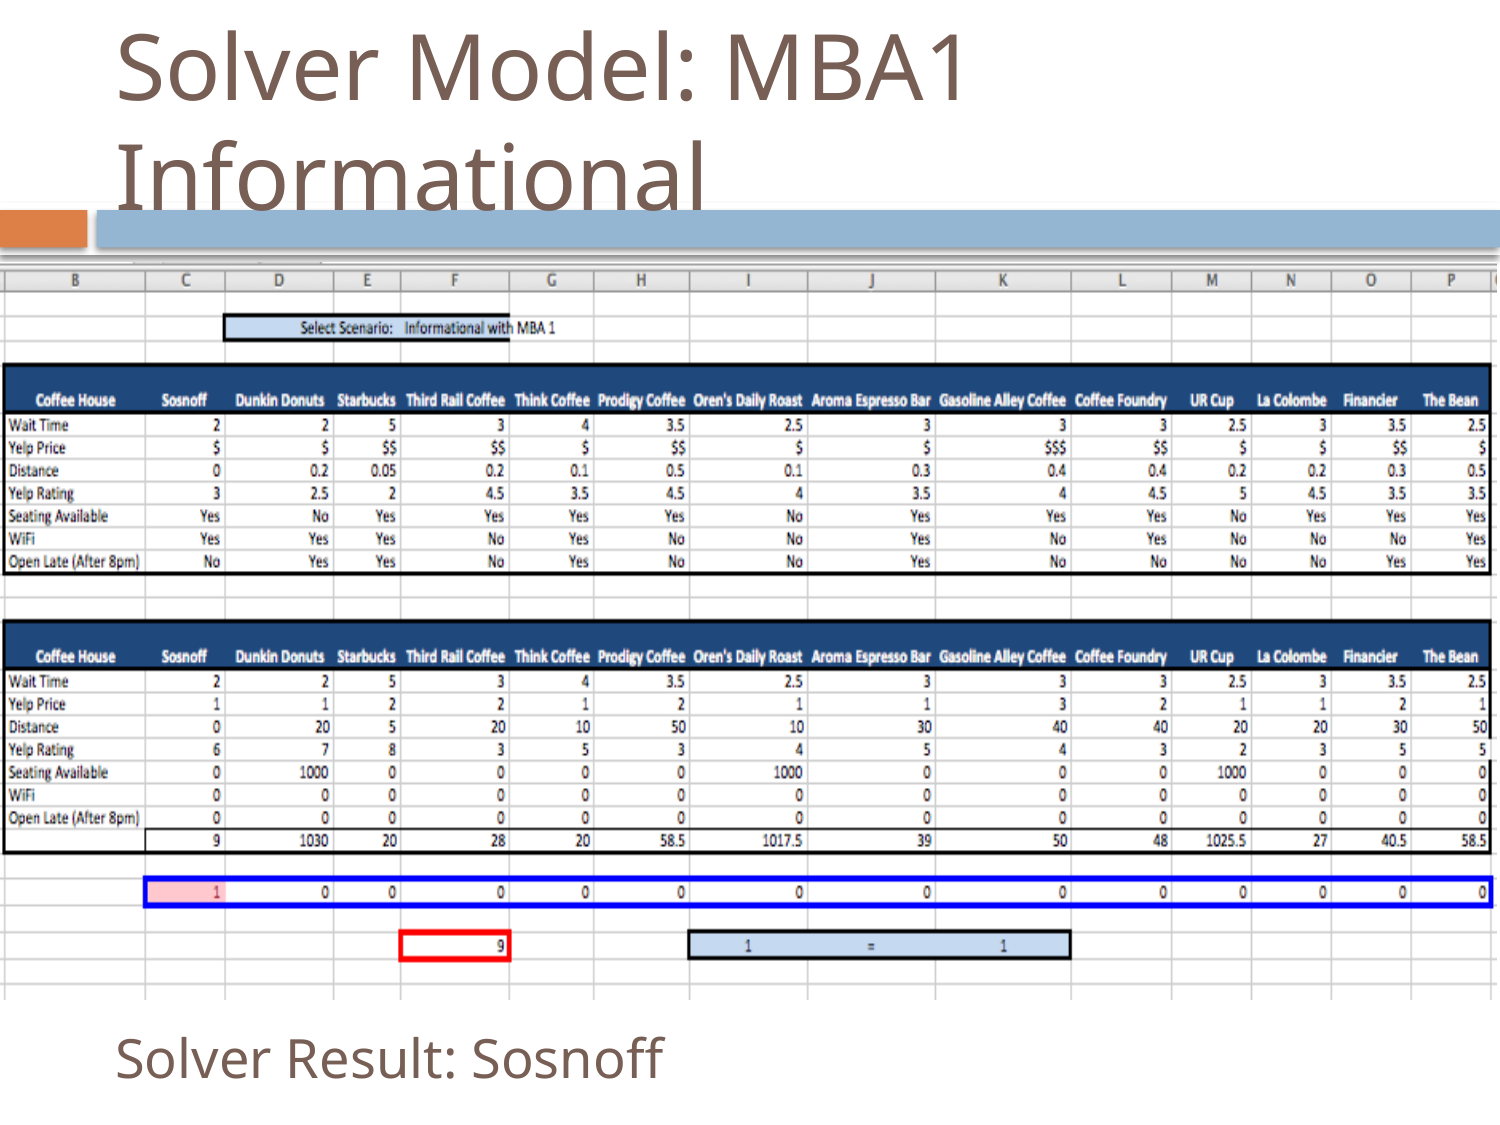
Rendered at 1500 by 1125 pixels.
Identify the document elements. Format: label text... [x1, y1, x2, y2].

title Solver Model: MBA1 Informational [100, 37, 1483, 200]
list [0, 262, 1498, 1001]
text_box Solver Result: Sosnoff [100, 1017, 1500, 1098]
